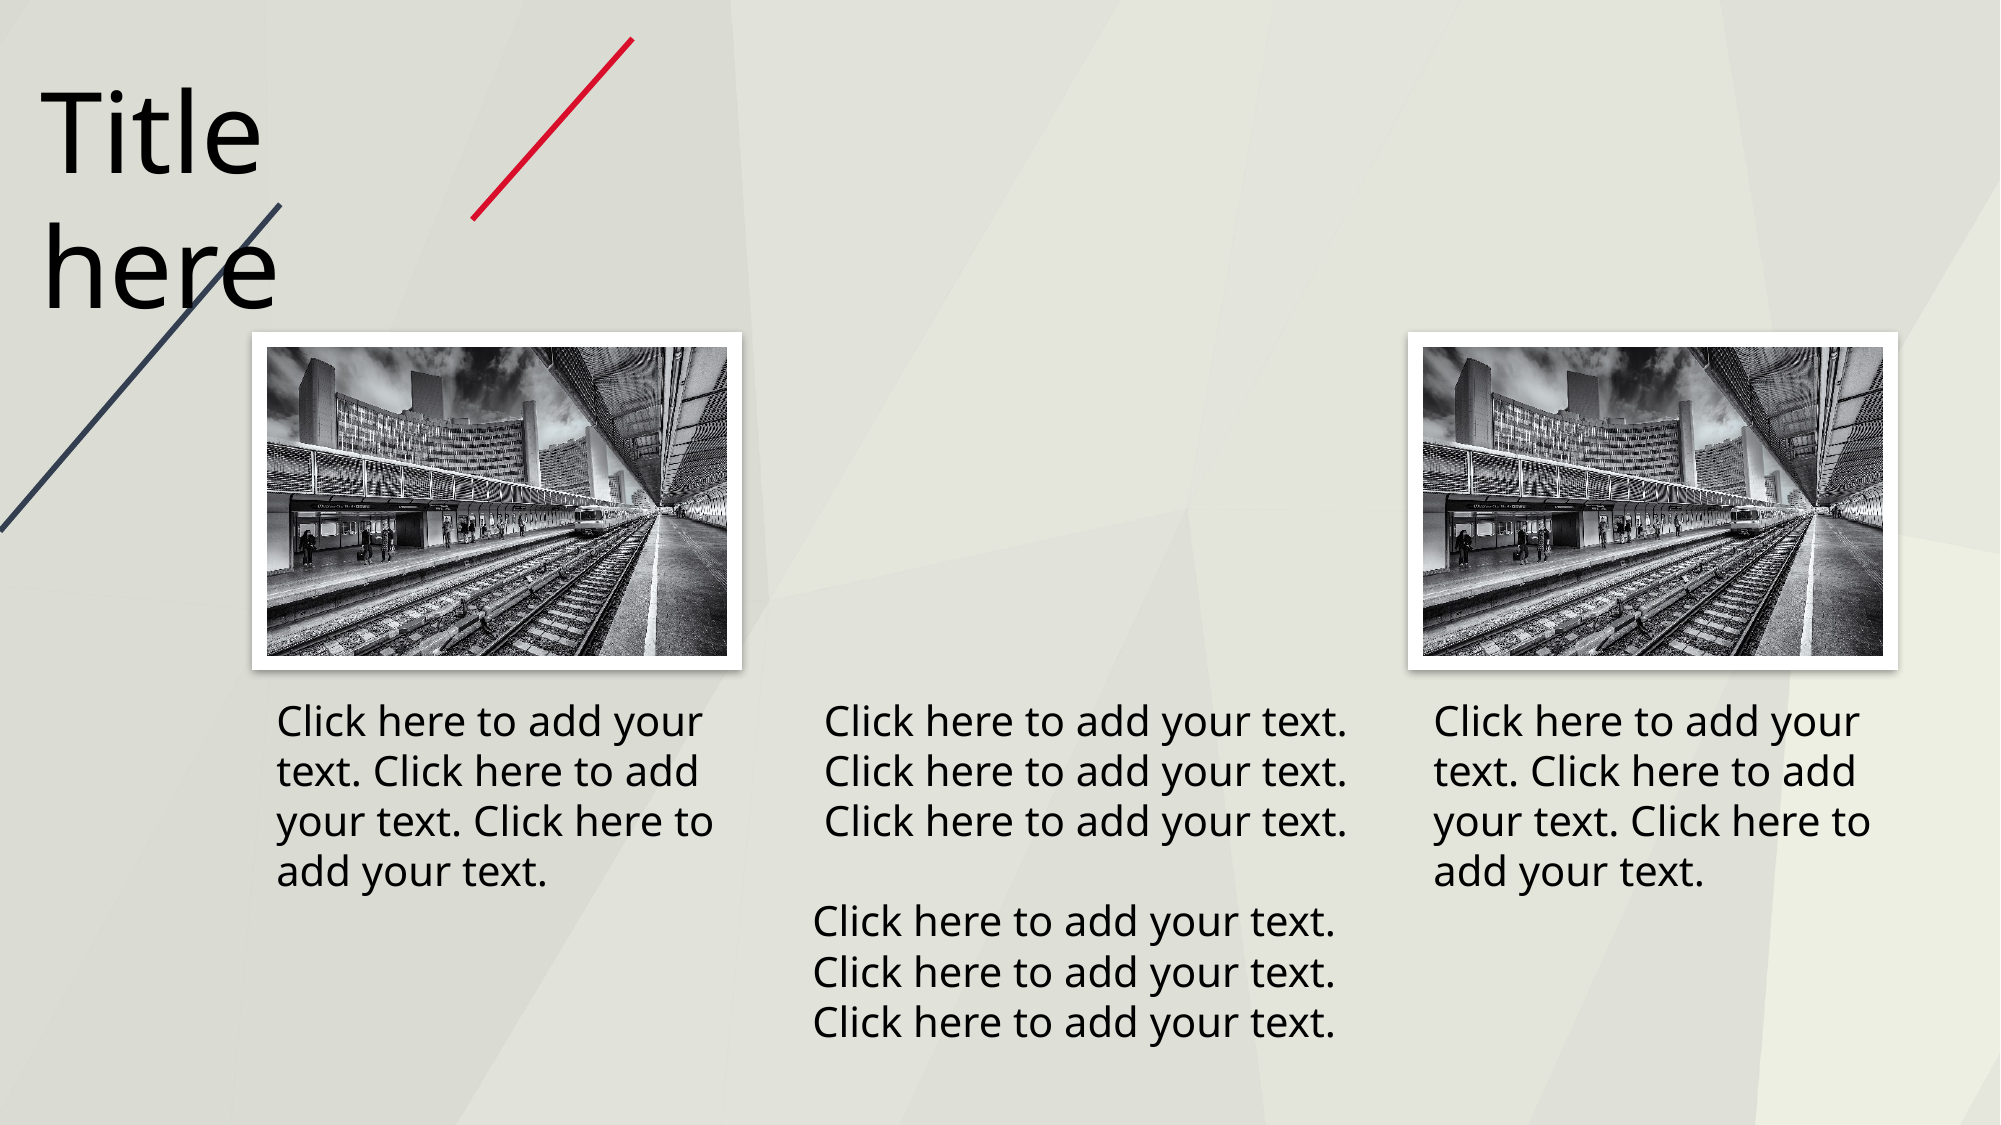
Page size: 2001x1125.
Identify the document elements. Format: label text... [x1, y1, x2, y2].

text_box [0, 204, 281, 532]
picture [266, 346, 728, 656]
text_box Click here to add your text. Click here to add your text. Click here to add your text. [809, 687, 1393, 853]
picture [0, 0, 2001, 1125]
text_box Title here [25, 53, 498, 339]
text_box Click here to add your text. Click here to add your text. Click here to add your text. [797, 887, 1381, 1053]
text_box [472, 38, 633, 220]
text_box Click here to add your text. Click here to add your text. Click here to add your text. [1418, 687, 1920, 903]
text_box Click here to add your text. Click here to add your text. Click here to add your text. [261, 687, 760, 903]
